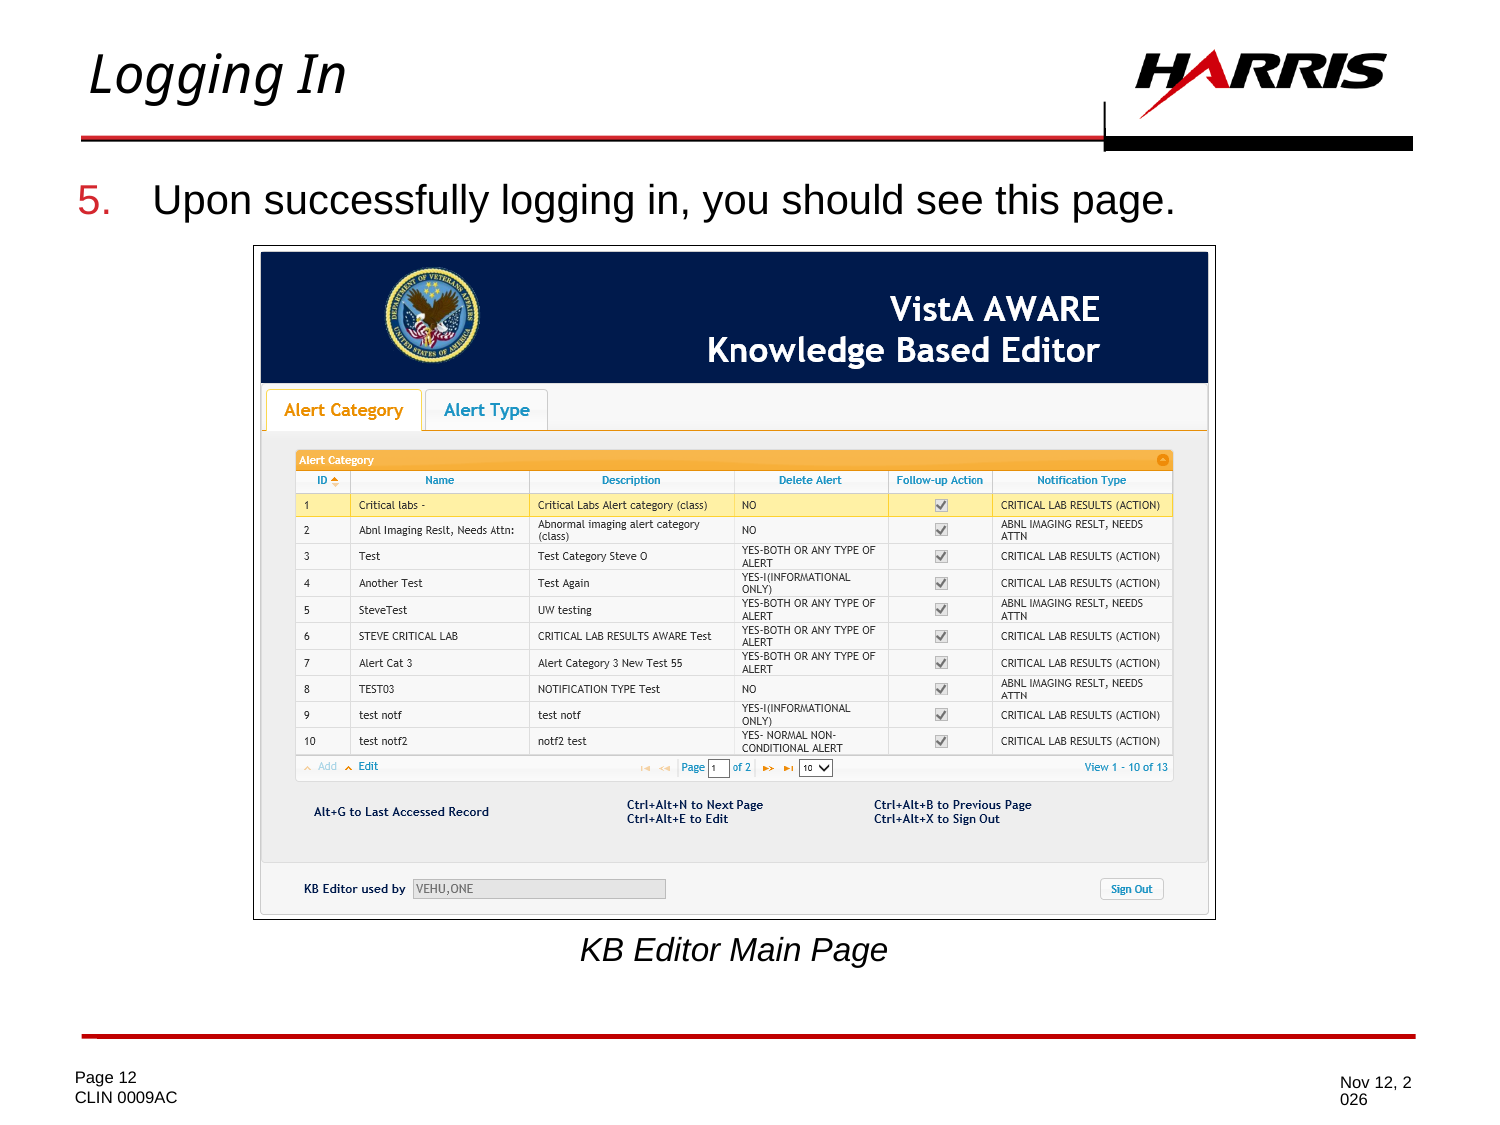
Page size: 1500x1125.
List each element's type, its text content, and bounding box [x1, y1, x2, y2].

list Upon successfully logging in, you should see this page. [62, 174, 1432, 364]
list KB Editor Main Page [49, 928, 1420, 986]
picture [1135, 49, 1387, 119]
picture [253, 245, 1216, 920]
title Logging In [73, 27, 962, 117]
slide_number 6-Oct-14 [1324, 1060, 1435, 1105]
